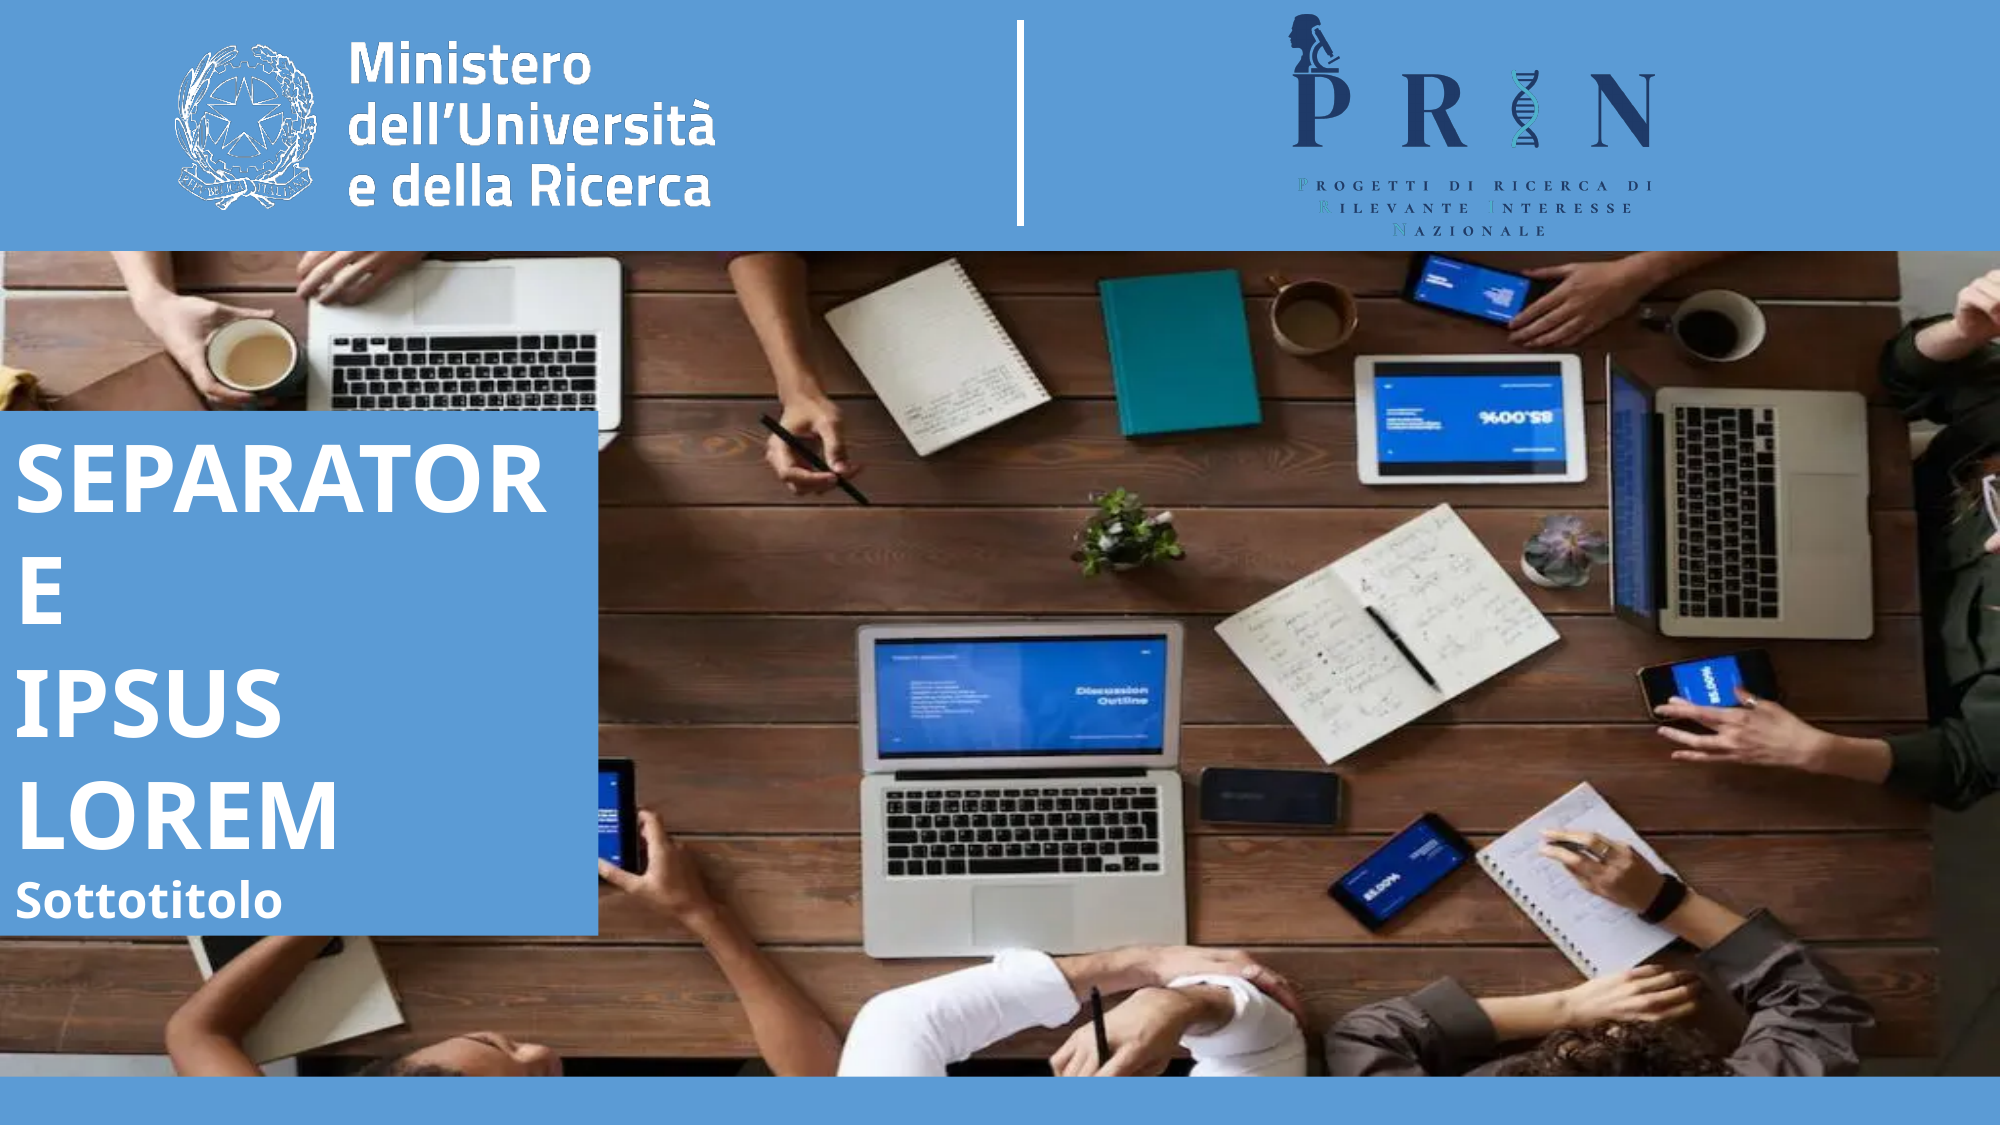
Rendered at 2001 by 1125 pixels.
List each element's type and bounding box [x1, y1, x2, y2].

picture [0, 0, 2000, 1077]
text_box [0, 1077, 2000, 1125]
